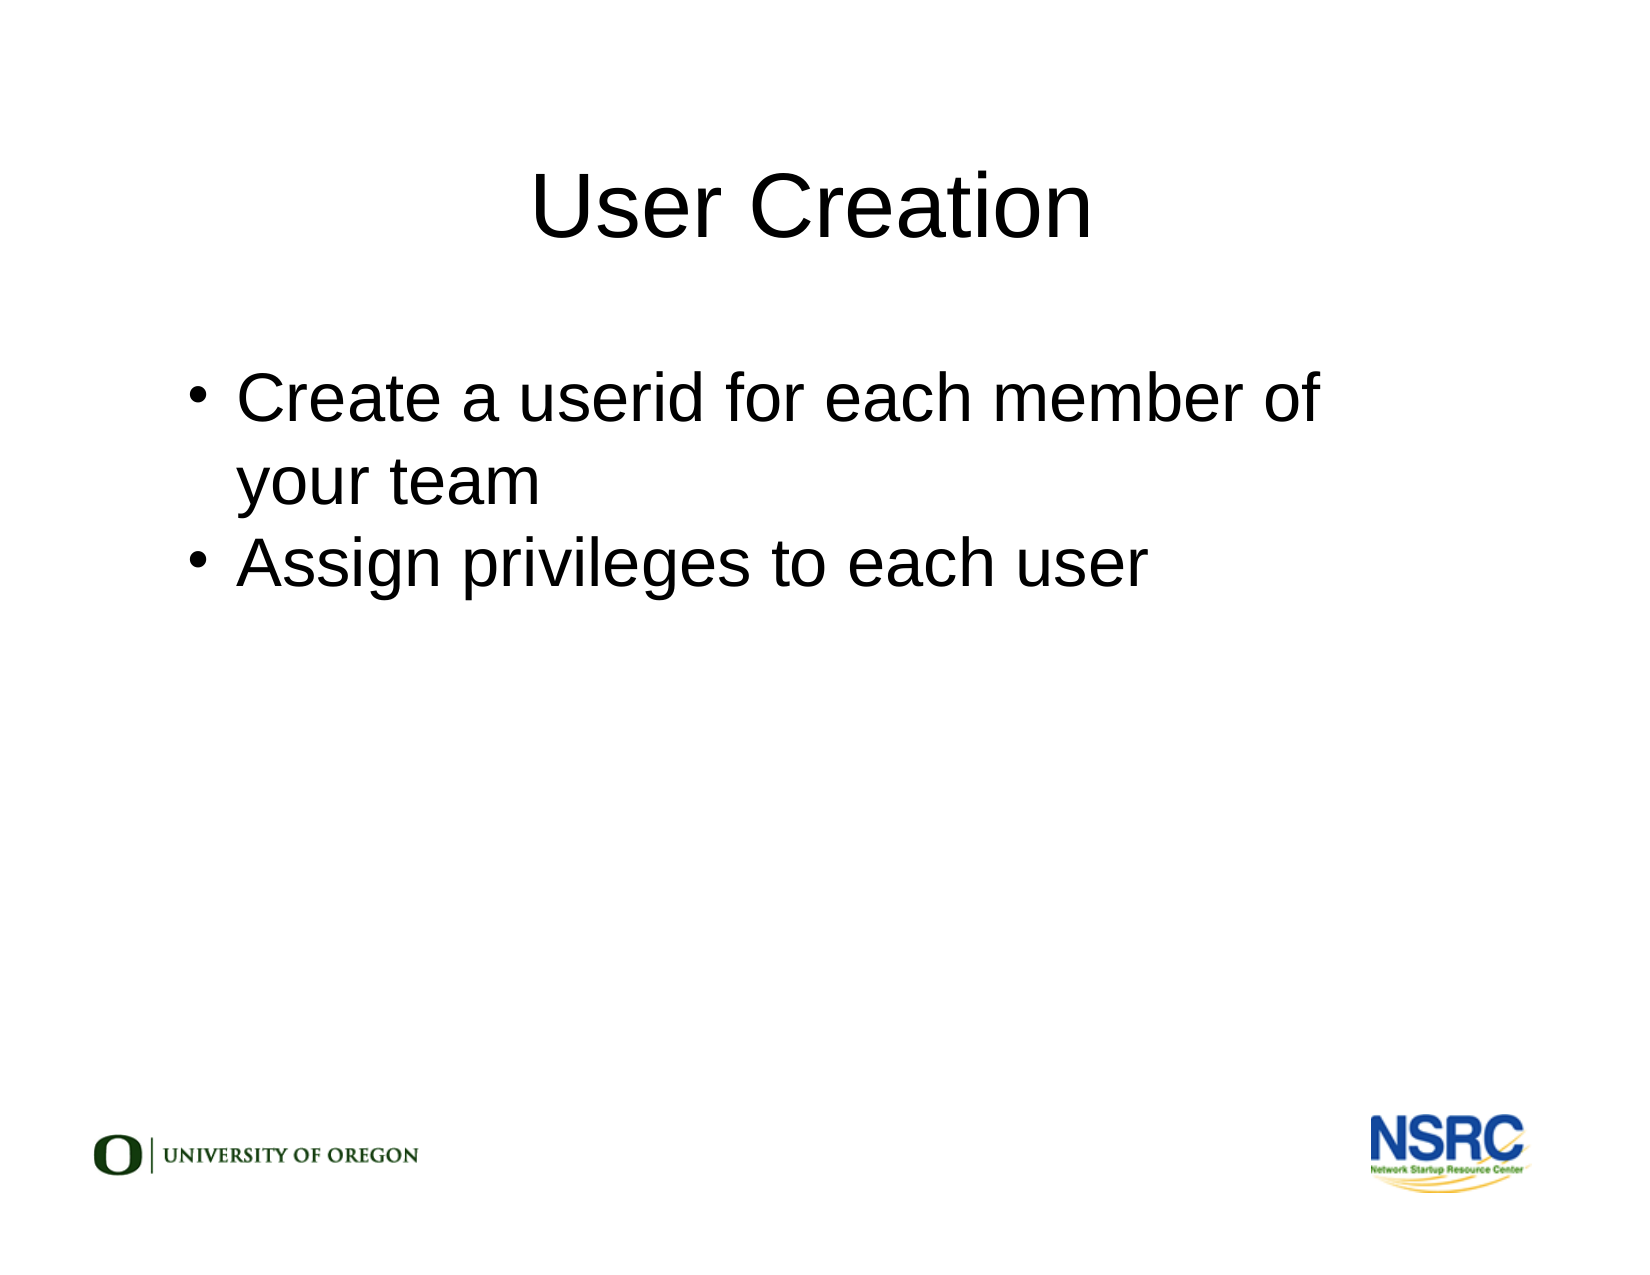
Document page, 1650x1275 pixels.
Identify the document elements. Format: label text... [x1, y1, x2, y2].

picture [1371, 1114, 1532, 1193]
picture [92, 1133, 420, 1177]
text_box User Creation [133, 104, 1491, 298]
text_box Create a userid for each member of your team Assign privileges to each user [171, 348, 1453, 1044]
